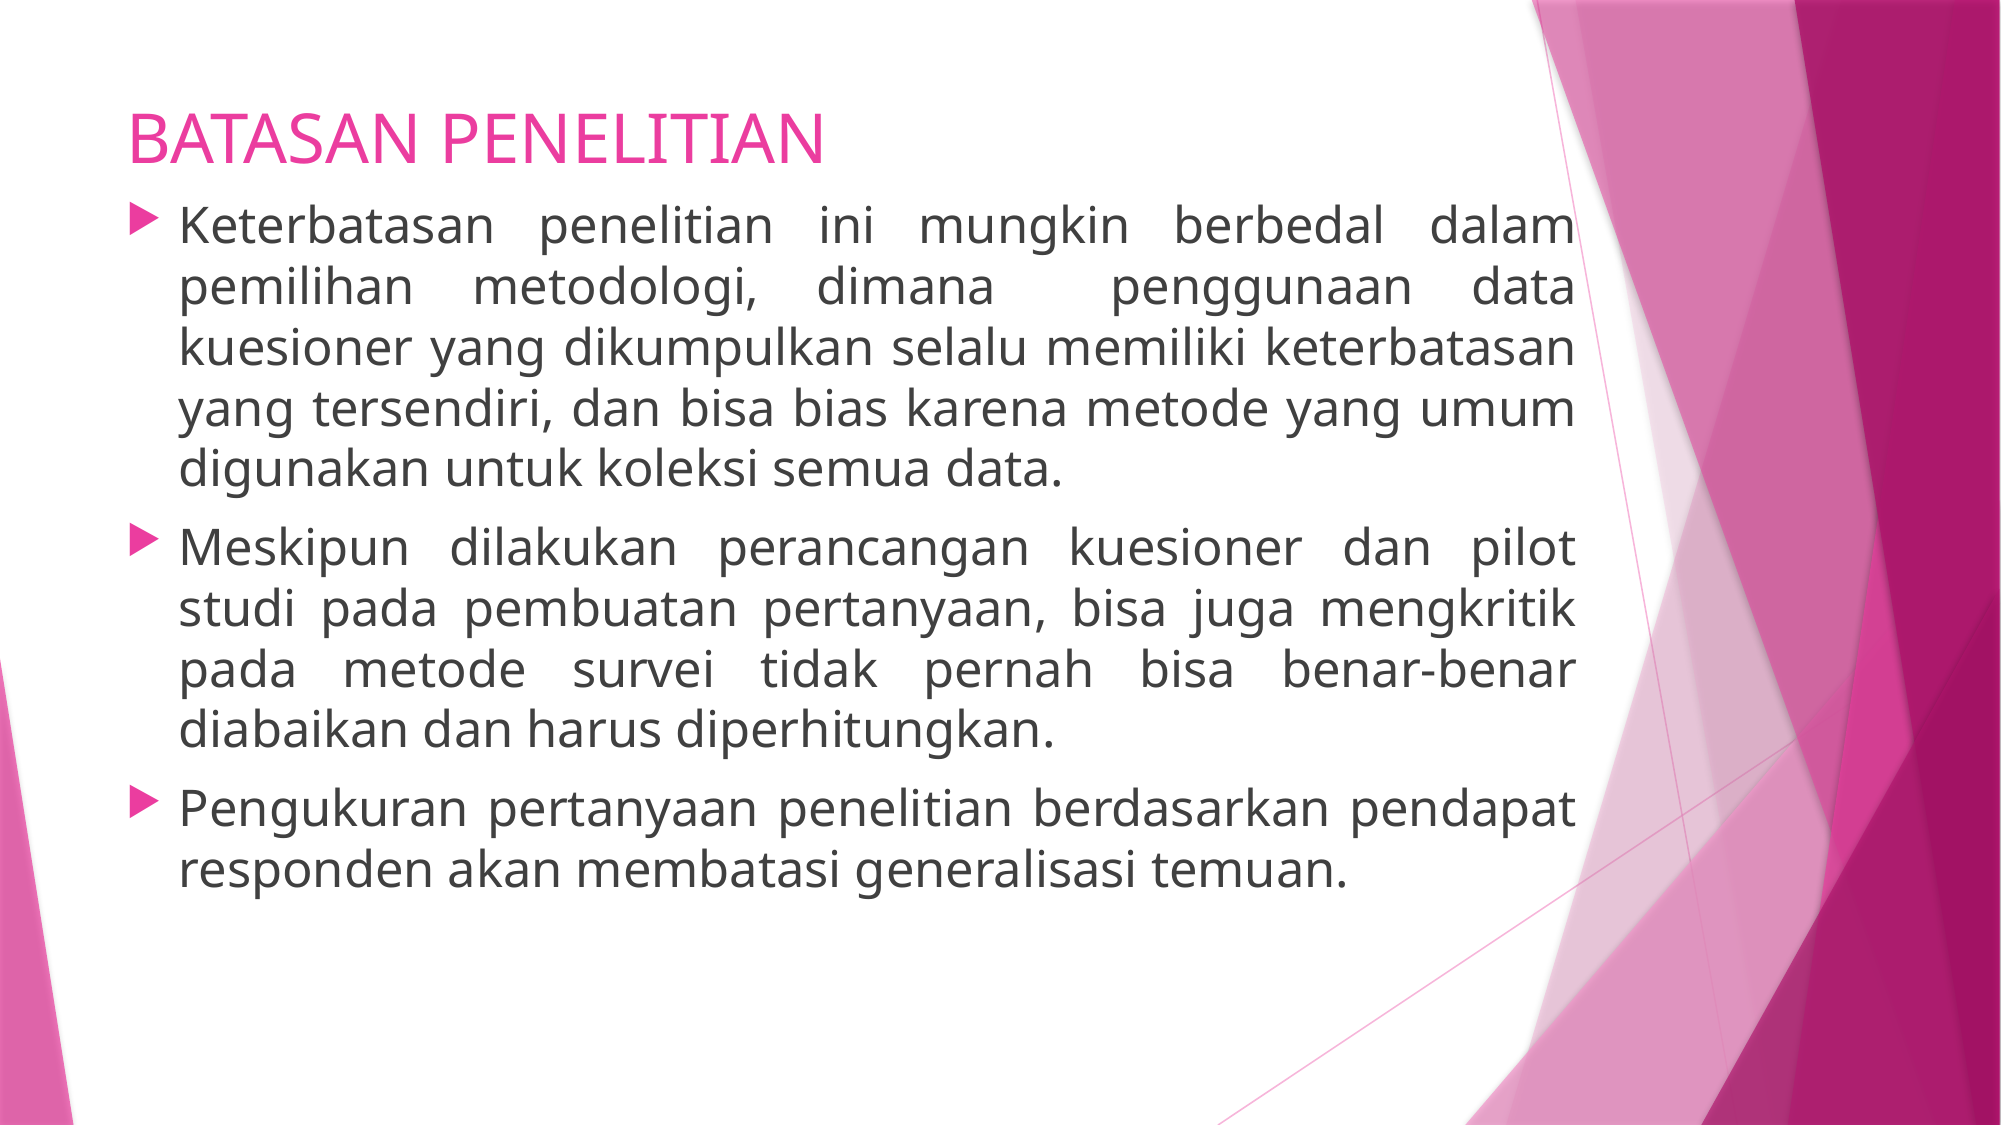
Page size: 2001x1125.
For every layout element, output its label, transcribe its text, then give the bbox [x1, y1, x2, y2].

title BATASAN PENELITIAN [111, 87, 1522, 185]
list Keterbatasan penelitian ini mungkin berbedal dalam pemilihan metodologi, dimana penggunaan data kuesioner yang dikumpulkan selalu memiliki keterbatasan yang tersendiri, dan bisa bias karena metode yang umum digunakan untuk koleksi semua data. Meskipun dilakukan perancangan kuesioner dan pilot studi pada pembuatan pertanyaan, bisa juga mengkritik pada metode survei tidak pernah bisa benar-benar diabaikan dan harus diperhitungkan. Pengukuran pertanyaan penelitian berdasarkan pendapat responden akan membatasi generalisasi temuan. [111, 185, 1593, 991]
